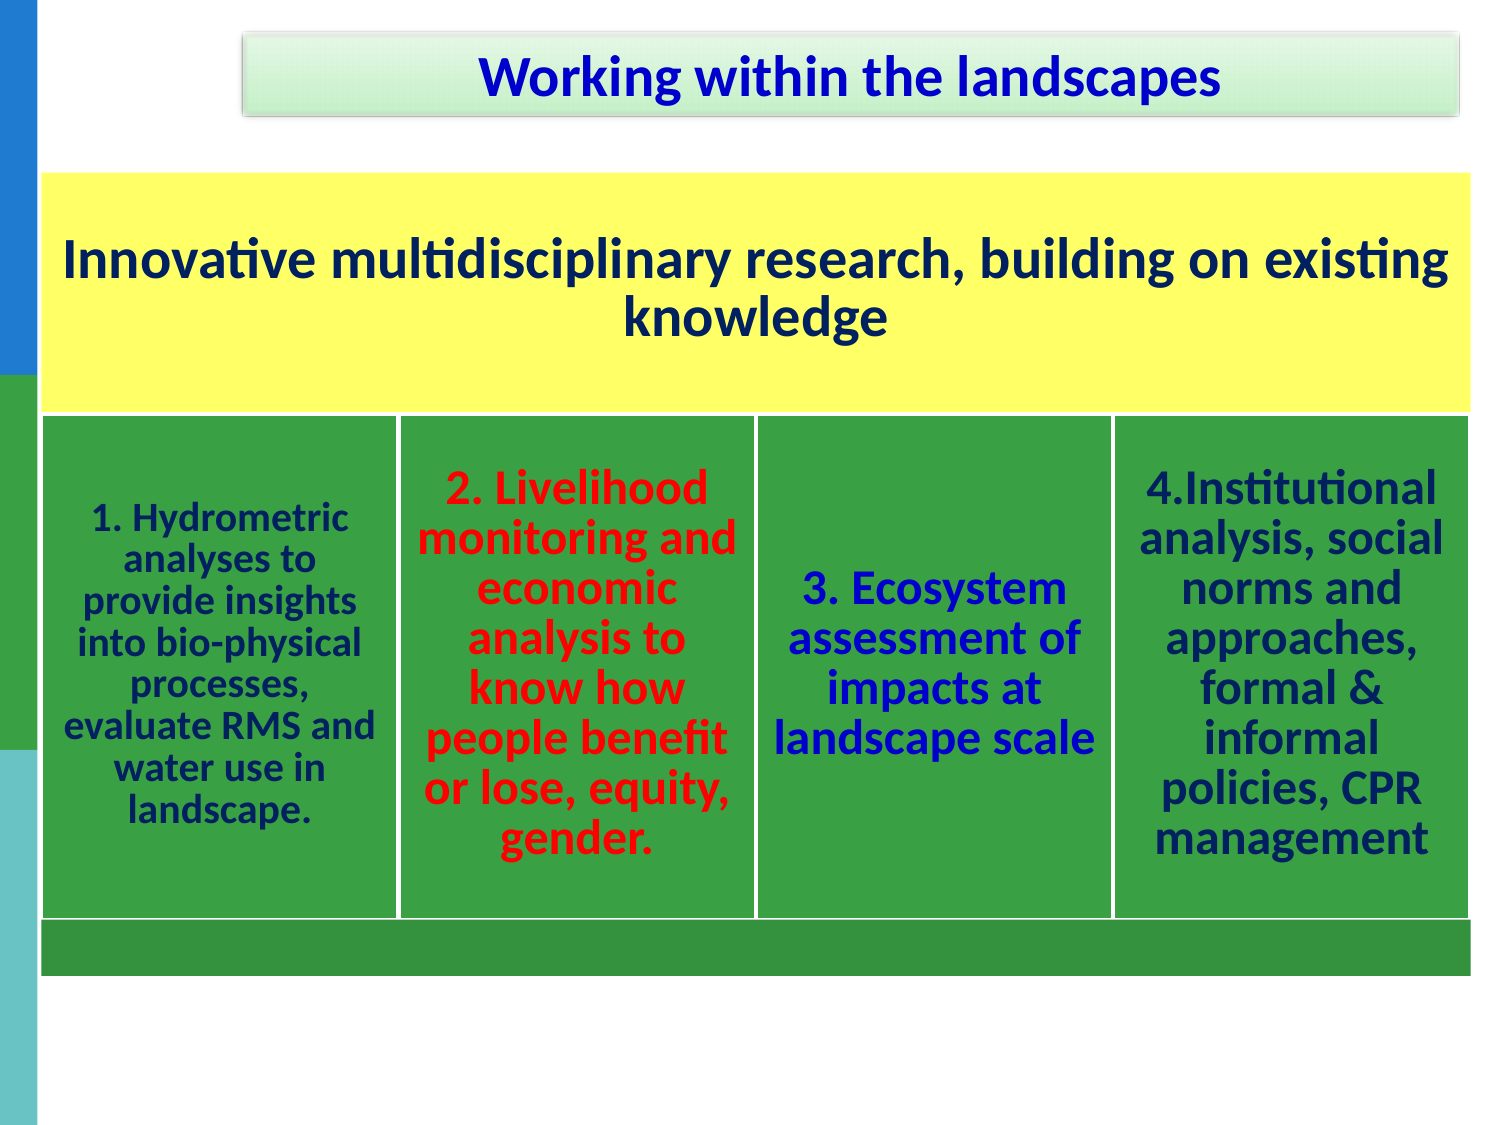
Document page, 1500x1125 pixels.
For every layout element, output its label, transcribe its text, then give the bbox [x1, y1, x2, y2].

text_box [41, 172, 1471, 977]
text_box Working within the landscapes [248, 38, 1454, 111]
